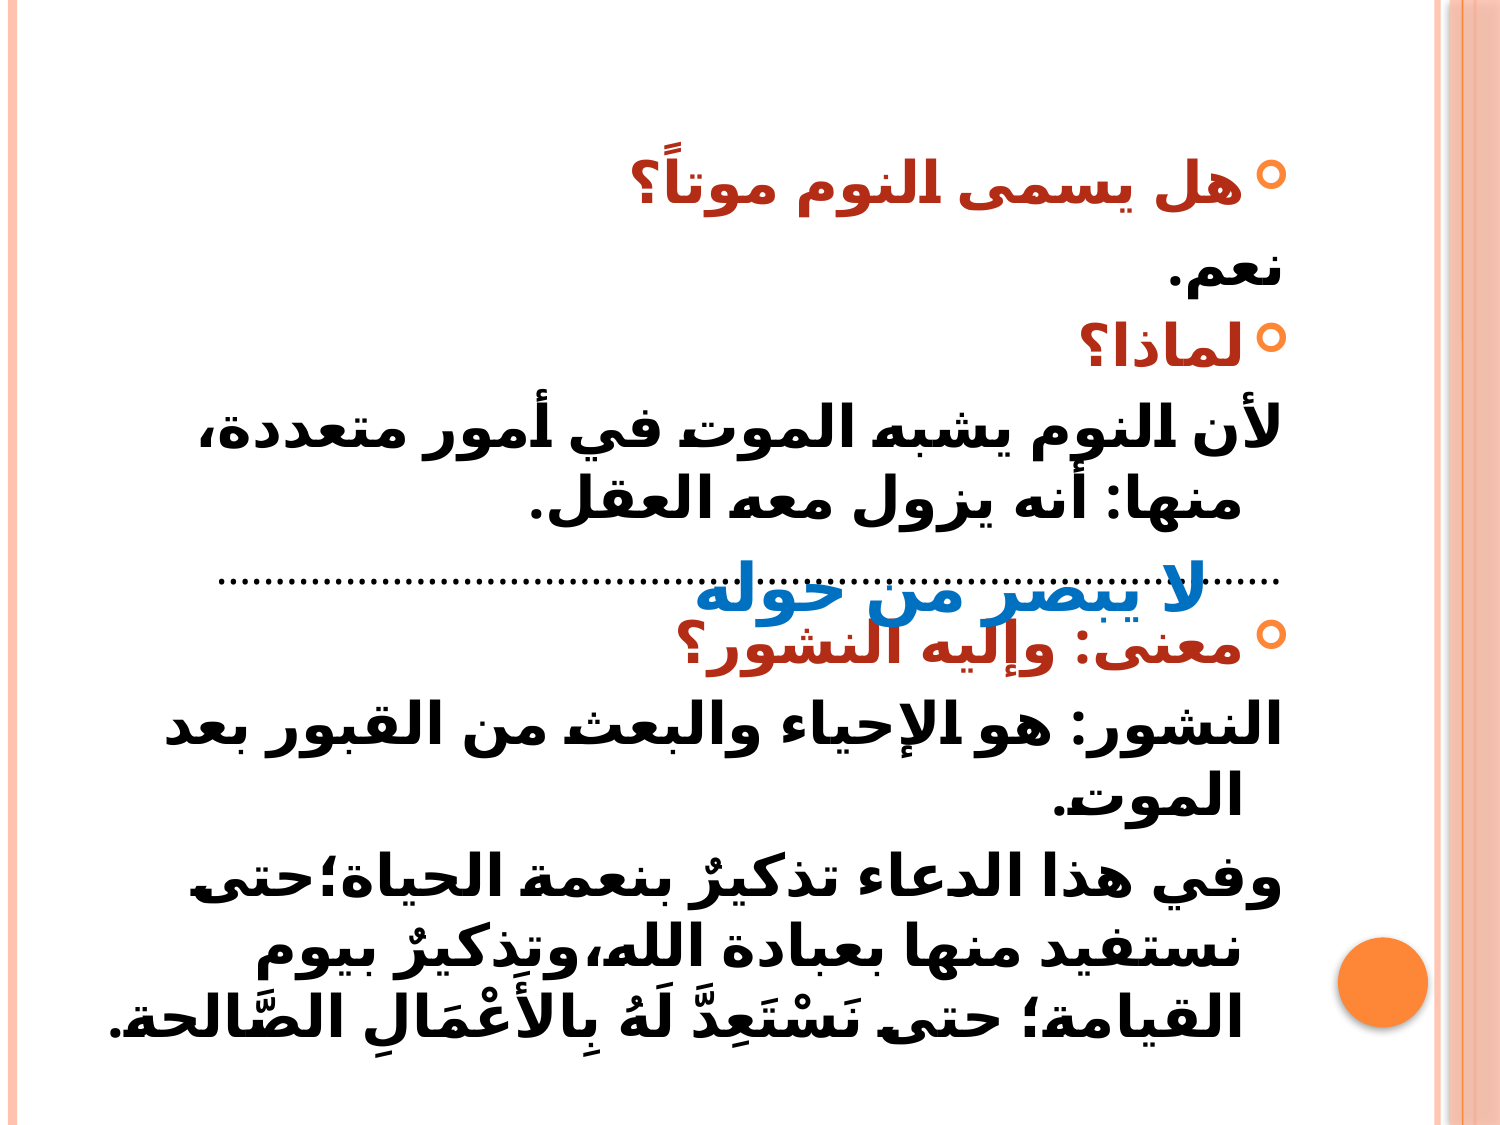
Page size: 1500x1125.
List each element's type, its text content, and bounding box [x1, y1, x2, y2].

text_box لا يبصر من حوله [200, 537, 1225, 633]
list هل يسمى النوم موتاً؟ نعم. لماذا؟ لأن النوم يشبه الموت في أمور متعددة، منها: أنه يزول معه العقل. ........................................................................................... معنى: وإليه النشور؟ النشور: هو الإحياء والبعث من القبور بعد الموت. وفي هذا الدعاء تذكيرٌ بنعمة الحياة؛حتى نستفيد منها بعبادة الله،وتذكيرٌ بيوم القيامة؛ حتى نَسْتَعِدَّ لَهُ بِالأَعْمَالِ الصَّالحة. [75, 137, 1300, 1062]
